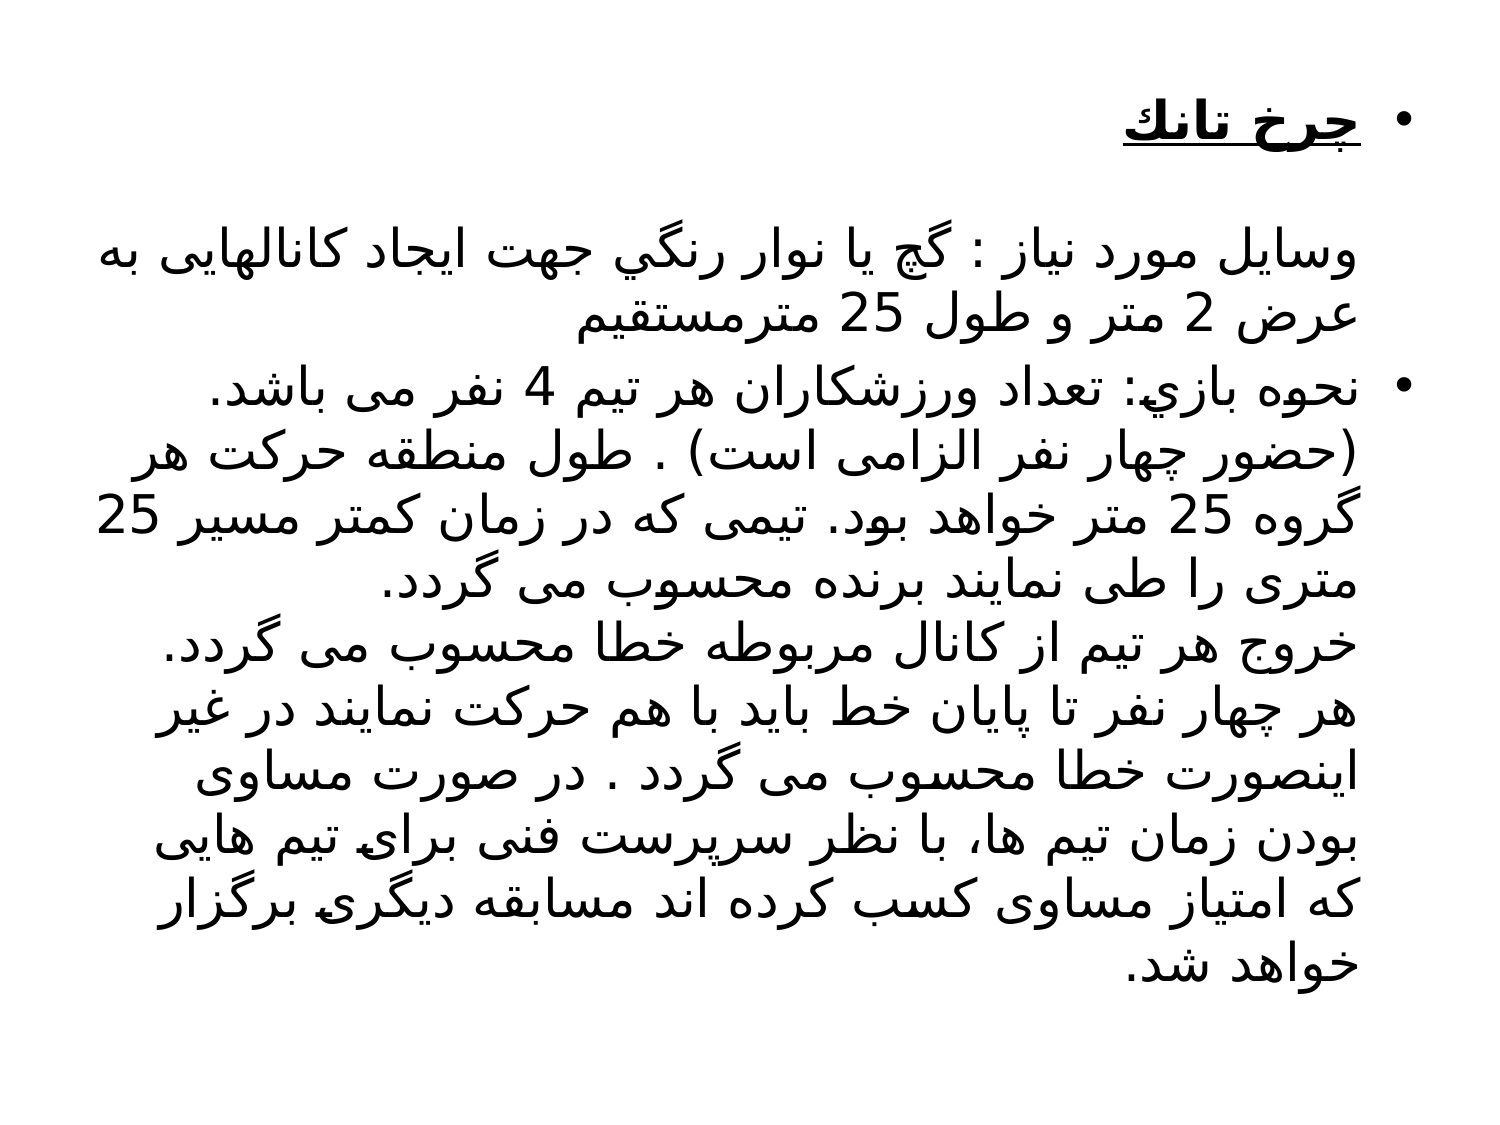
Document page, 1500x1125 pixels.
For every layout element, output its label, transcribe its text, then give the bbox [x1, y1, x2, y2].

list چرخ تانك وسایل مورد نیاز : گچ يا نوار رنگي جهت ایجاد کانالهايی به عرض 2 متر و طول 25 مترمستقیم نحوه بازي: تعداد ورزشکاران هر تیم 4 نفر می باشد.(حضور چهار نفر الزامی است) . طول منطقه حرکت هر گروه 25 متر خواهد بود. تیمی که در زمان کمتر مسیر 25 متری را طی نمایند برنده محسوب می گردد. خروج هر تیم از کانال مربوطه خطا محسوب می گردد. هر چهار نفر تا پایان خط باید با هم حرکت نمایند در غیر اینصورت خطا محسوب می گردد . در صورت مساوی بودن زمان تیم ها، با نظر سرپرست فنی برای تیم هایی که امتیاز مساوی کسب کرده اند مسابقه دیگری برگزار خواهد شد. [75, 78, 1425, 1005]
